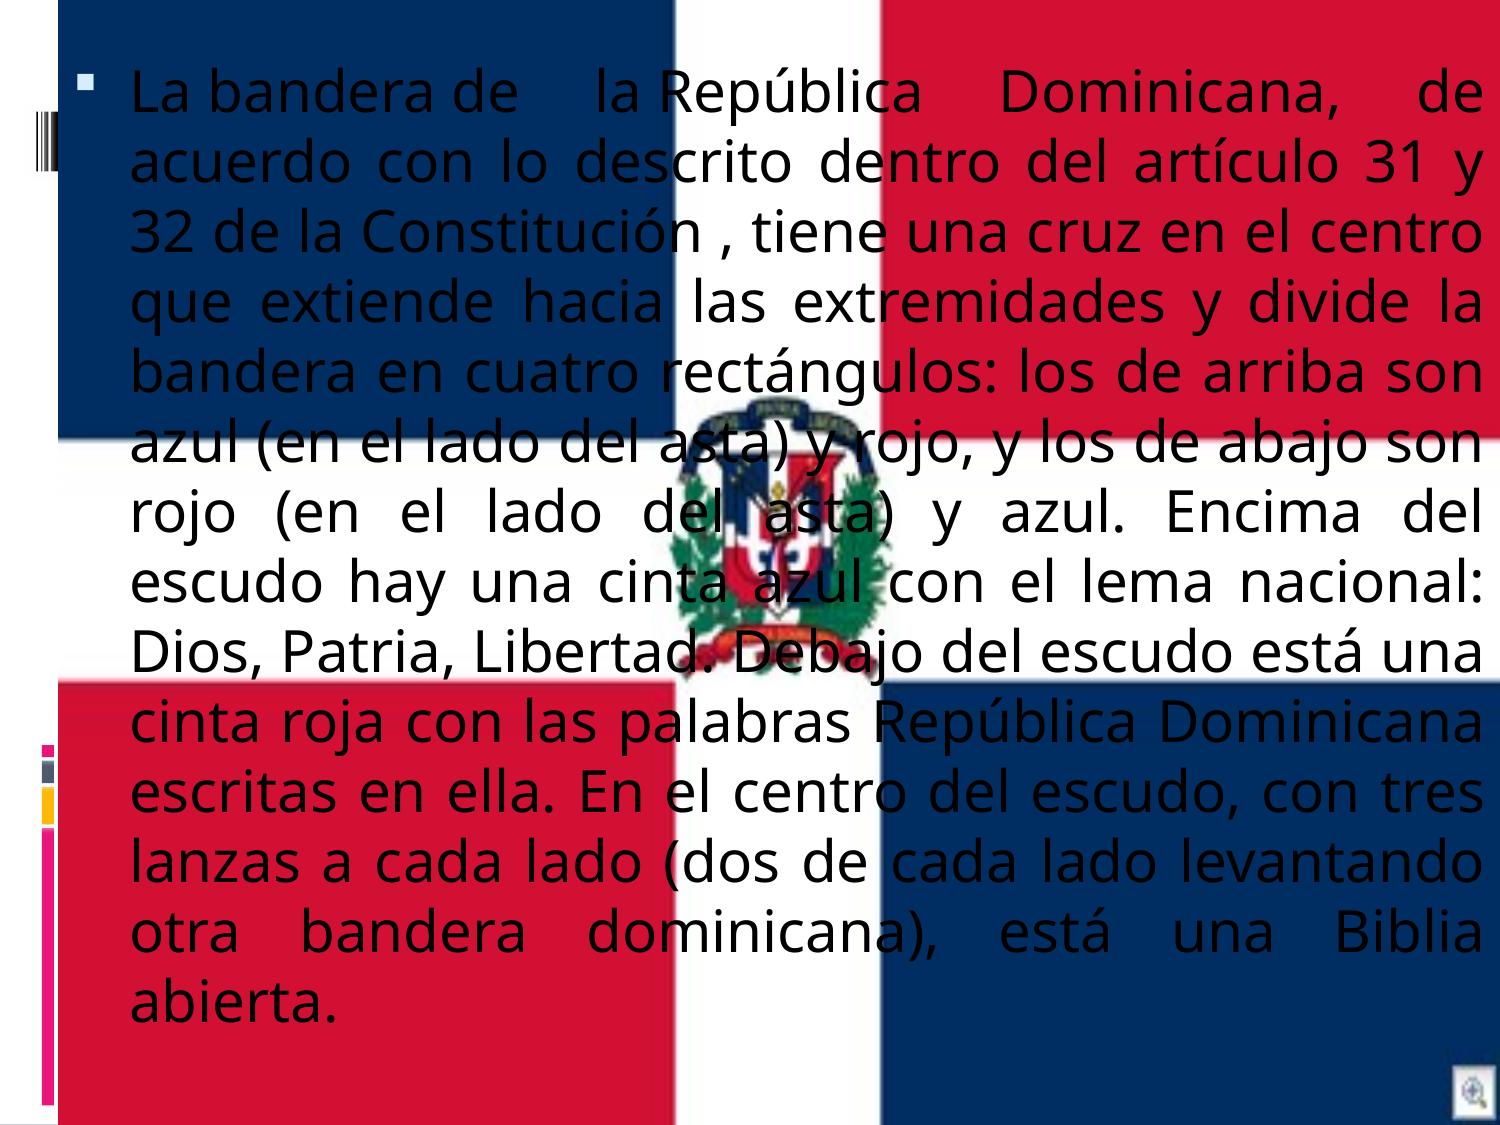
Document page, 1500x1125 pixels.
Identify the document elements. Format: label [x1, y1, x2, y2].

list [46, 46, 51, 1067]
picture [58, 0, 1500, 1125]
